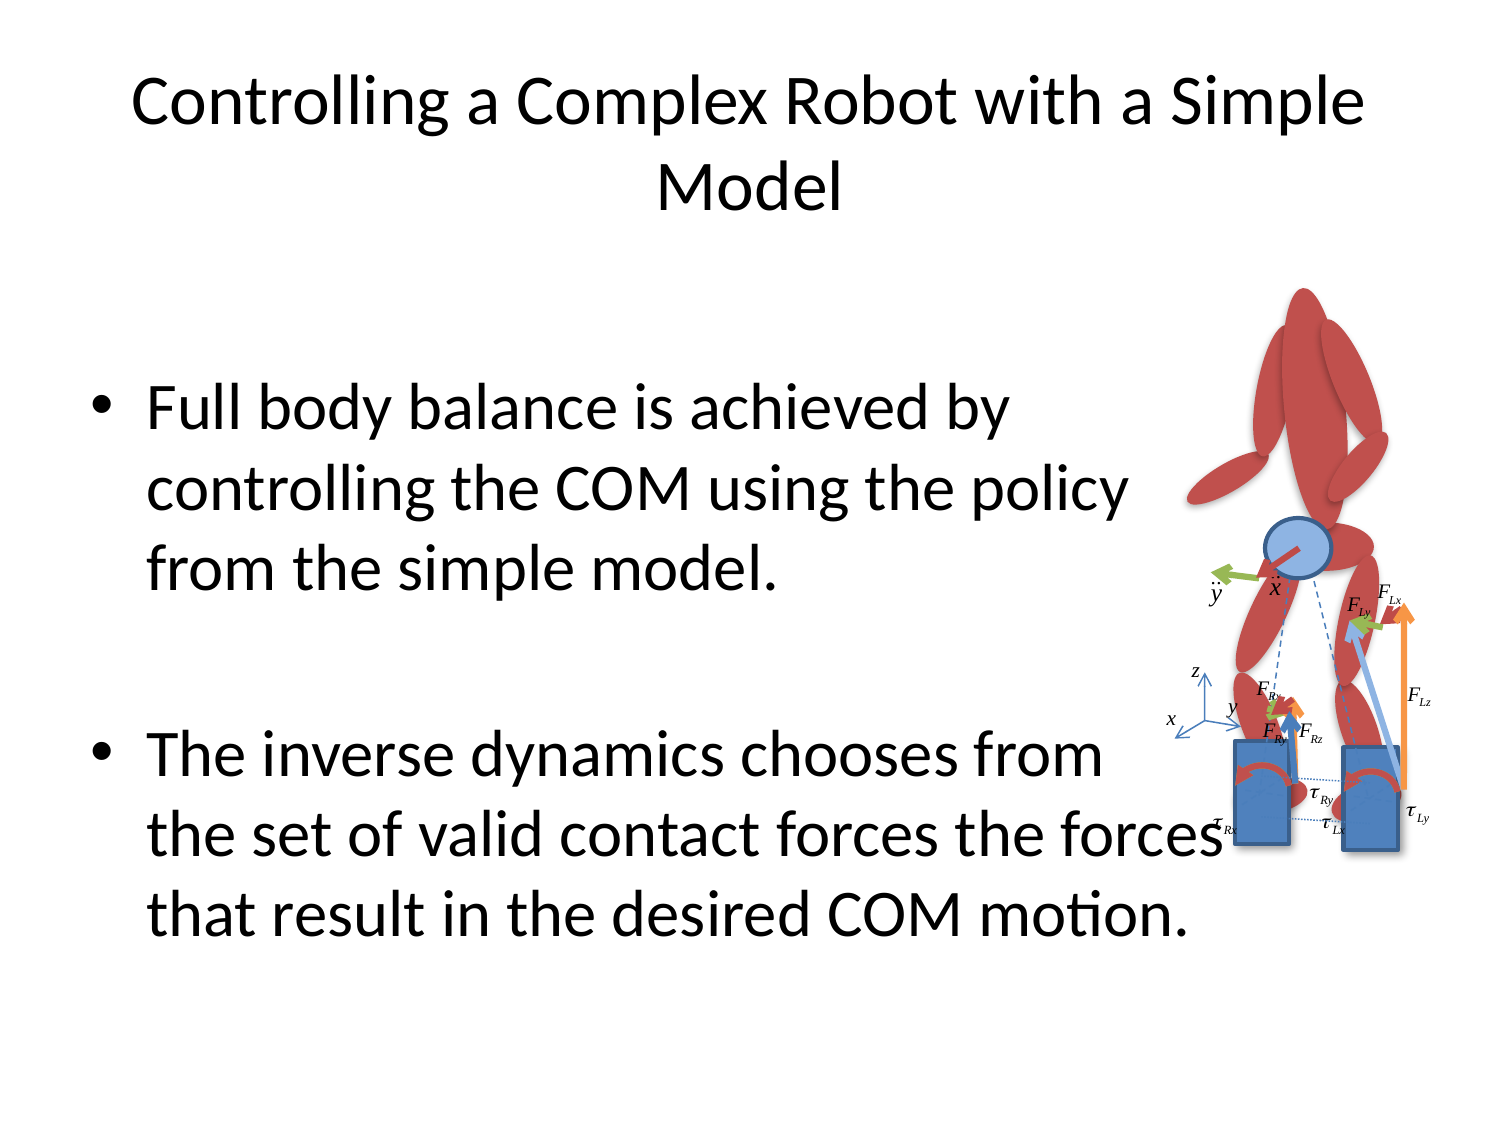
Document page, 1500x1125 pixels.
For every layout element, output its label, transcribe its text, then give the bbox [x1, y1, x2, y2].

list Full body balance is achieved by controlling the COM using the policy from the simple model. The inverse dynamics chooses from the set of valid contact forces the forces that result in the desired COM motion. [75, 262, 1425, 1005]
title Controlling a Complex Robot with a Simple Model [75, 45, 1425, 233]
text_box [1162, 287, 1436, 851]
